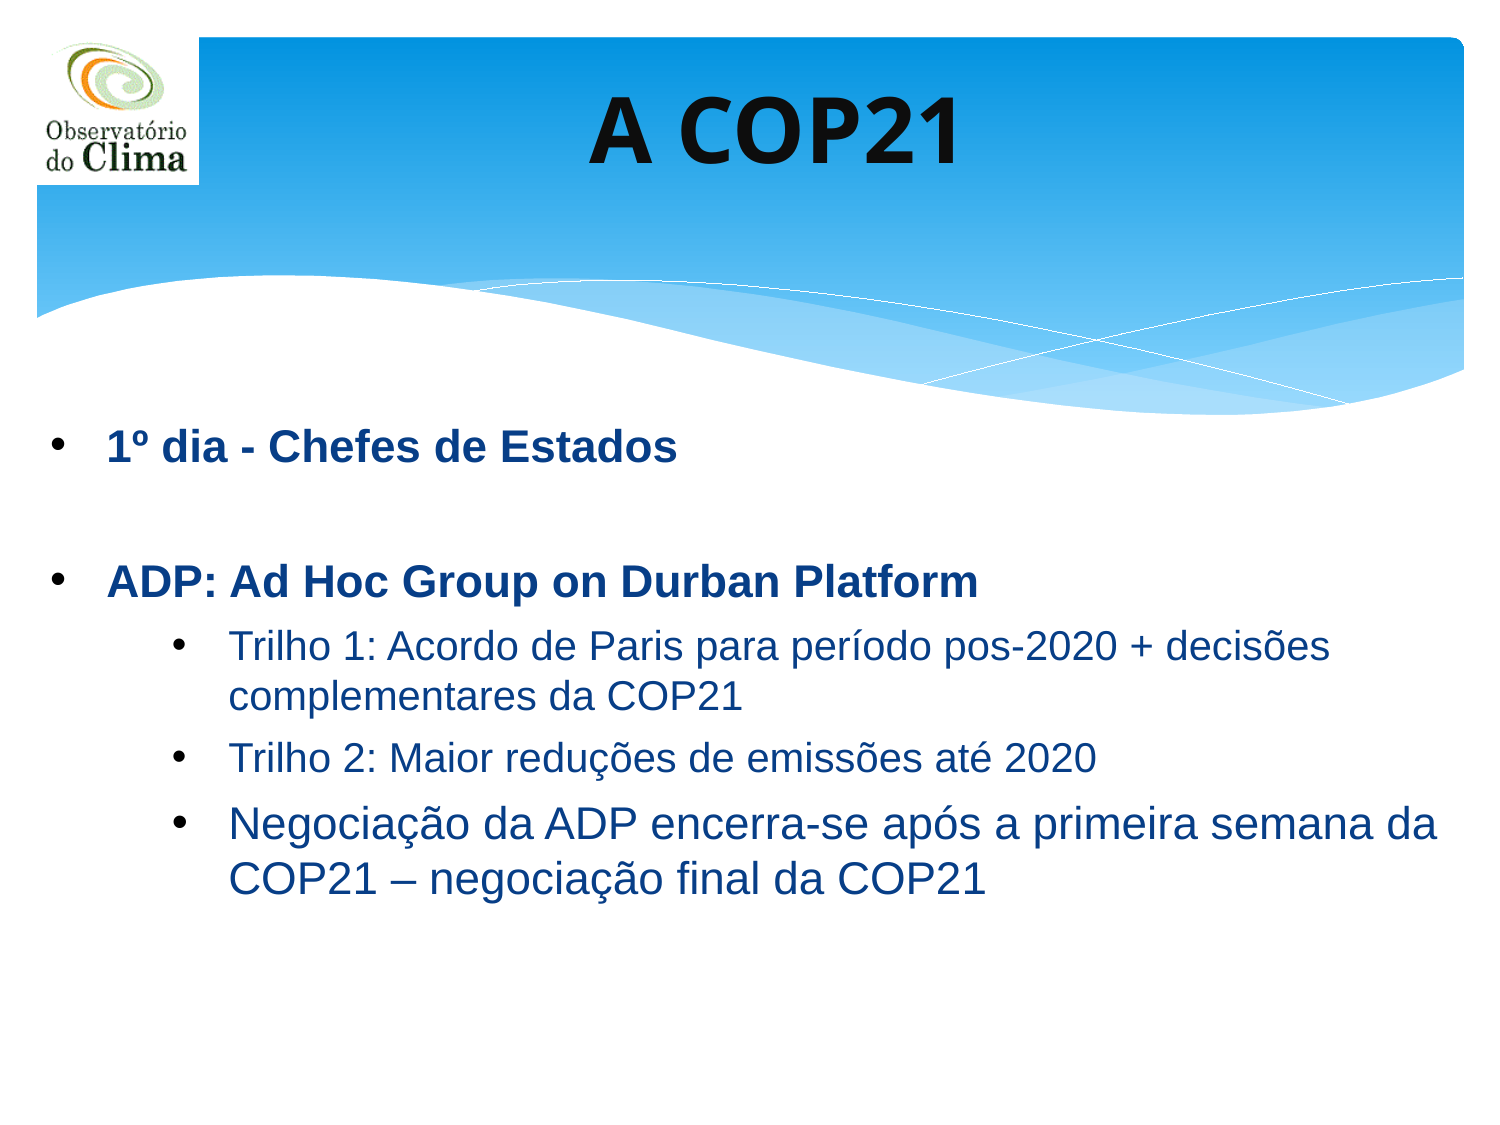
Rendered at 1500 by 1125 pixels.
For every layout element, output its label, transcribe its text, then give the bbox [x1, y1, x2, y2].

picture [35, 35, 200, 186]
text_box 1º dia - Chefes de Estados ADP: Ad Hoc Group on Durban Platform Trilho 1: Acordo de Paris para período pos-2020 + decisões complementares da COP21 Trilho 2: Maior reduções de emissões até 2020 Negociação da ADP encerra-se após a primeira semana da COP21 – negociação final da COP21 [35, 408, 1500, 1125]
text_box A COP21 [125, 64, 1432, 221]
